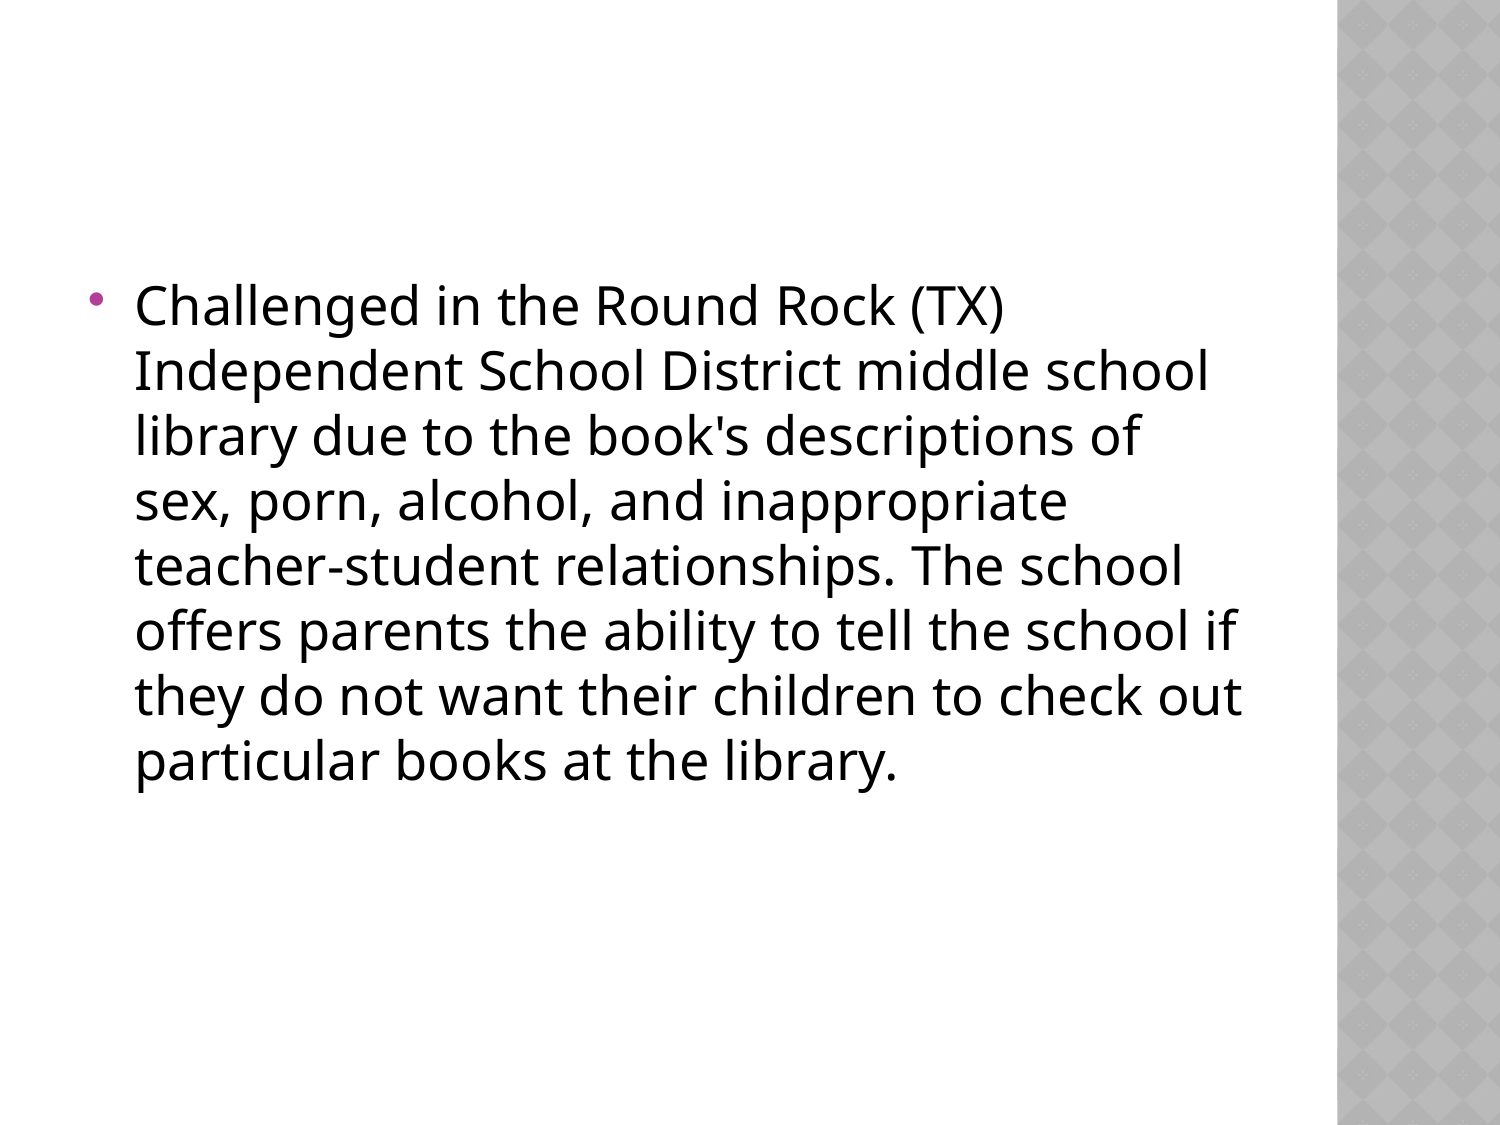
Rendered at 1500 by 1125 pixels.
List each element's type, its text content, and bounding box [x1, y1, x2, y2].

list Challenged in the Round Rock (TX) Independent School District middle school library due to the book's descriptions of sex, porn, alcohol, and inappropriate teacher-student relationships. The school offers parents the ability to tell the school if they do not want their children to check out particular books at the library. [75, 264, 1263, 1059]
